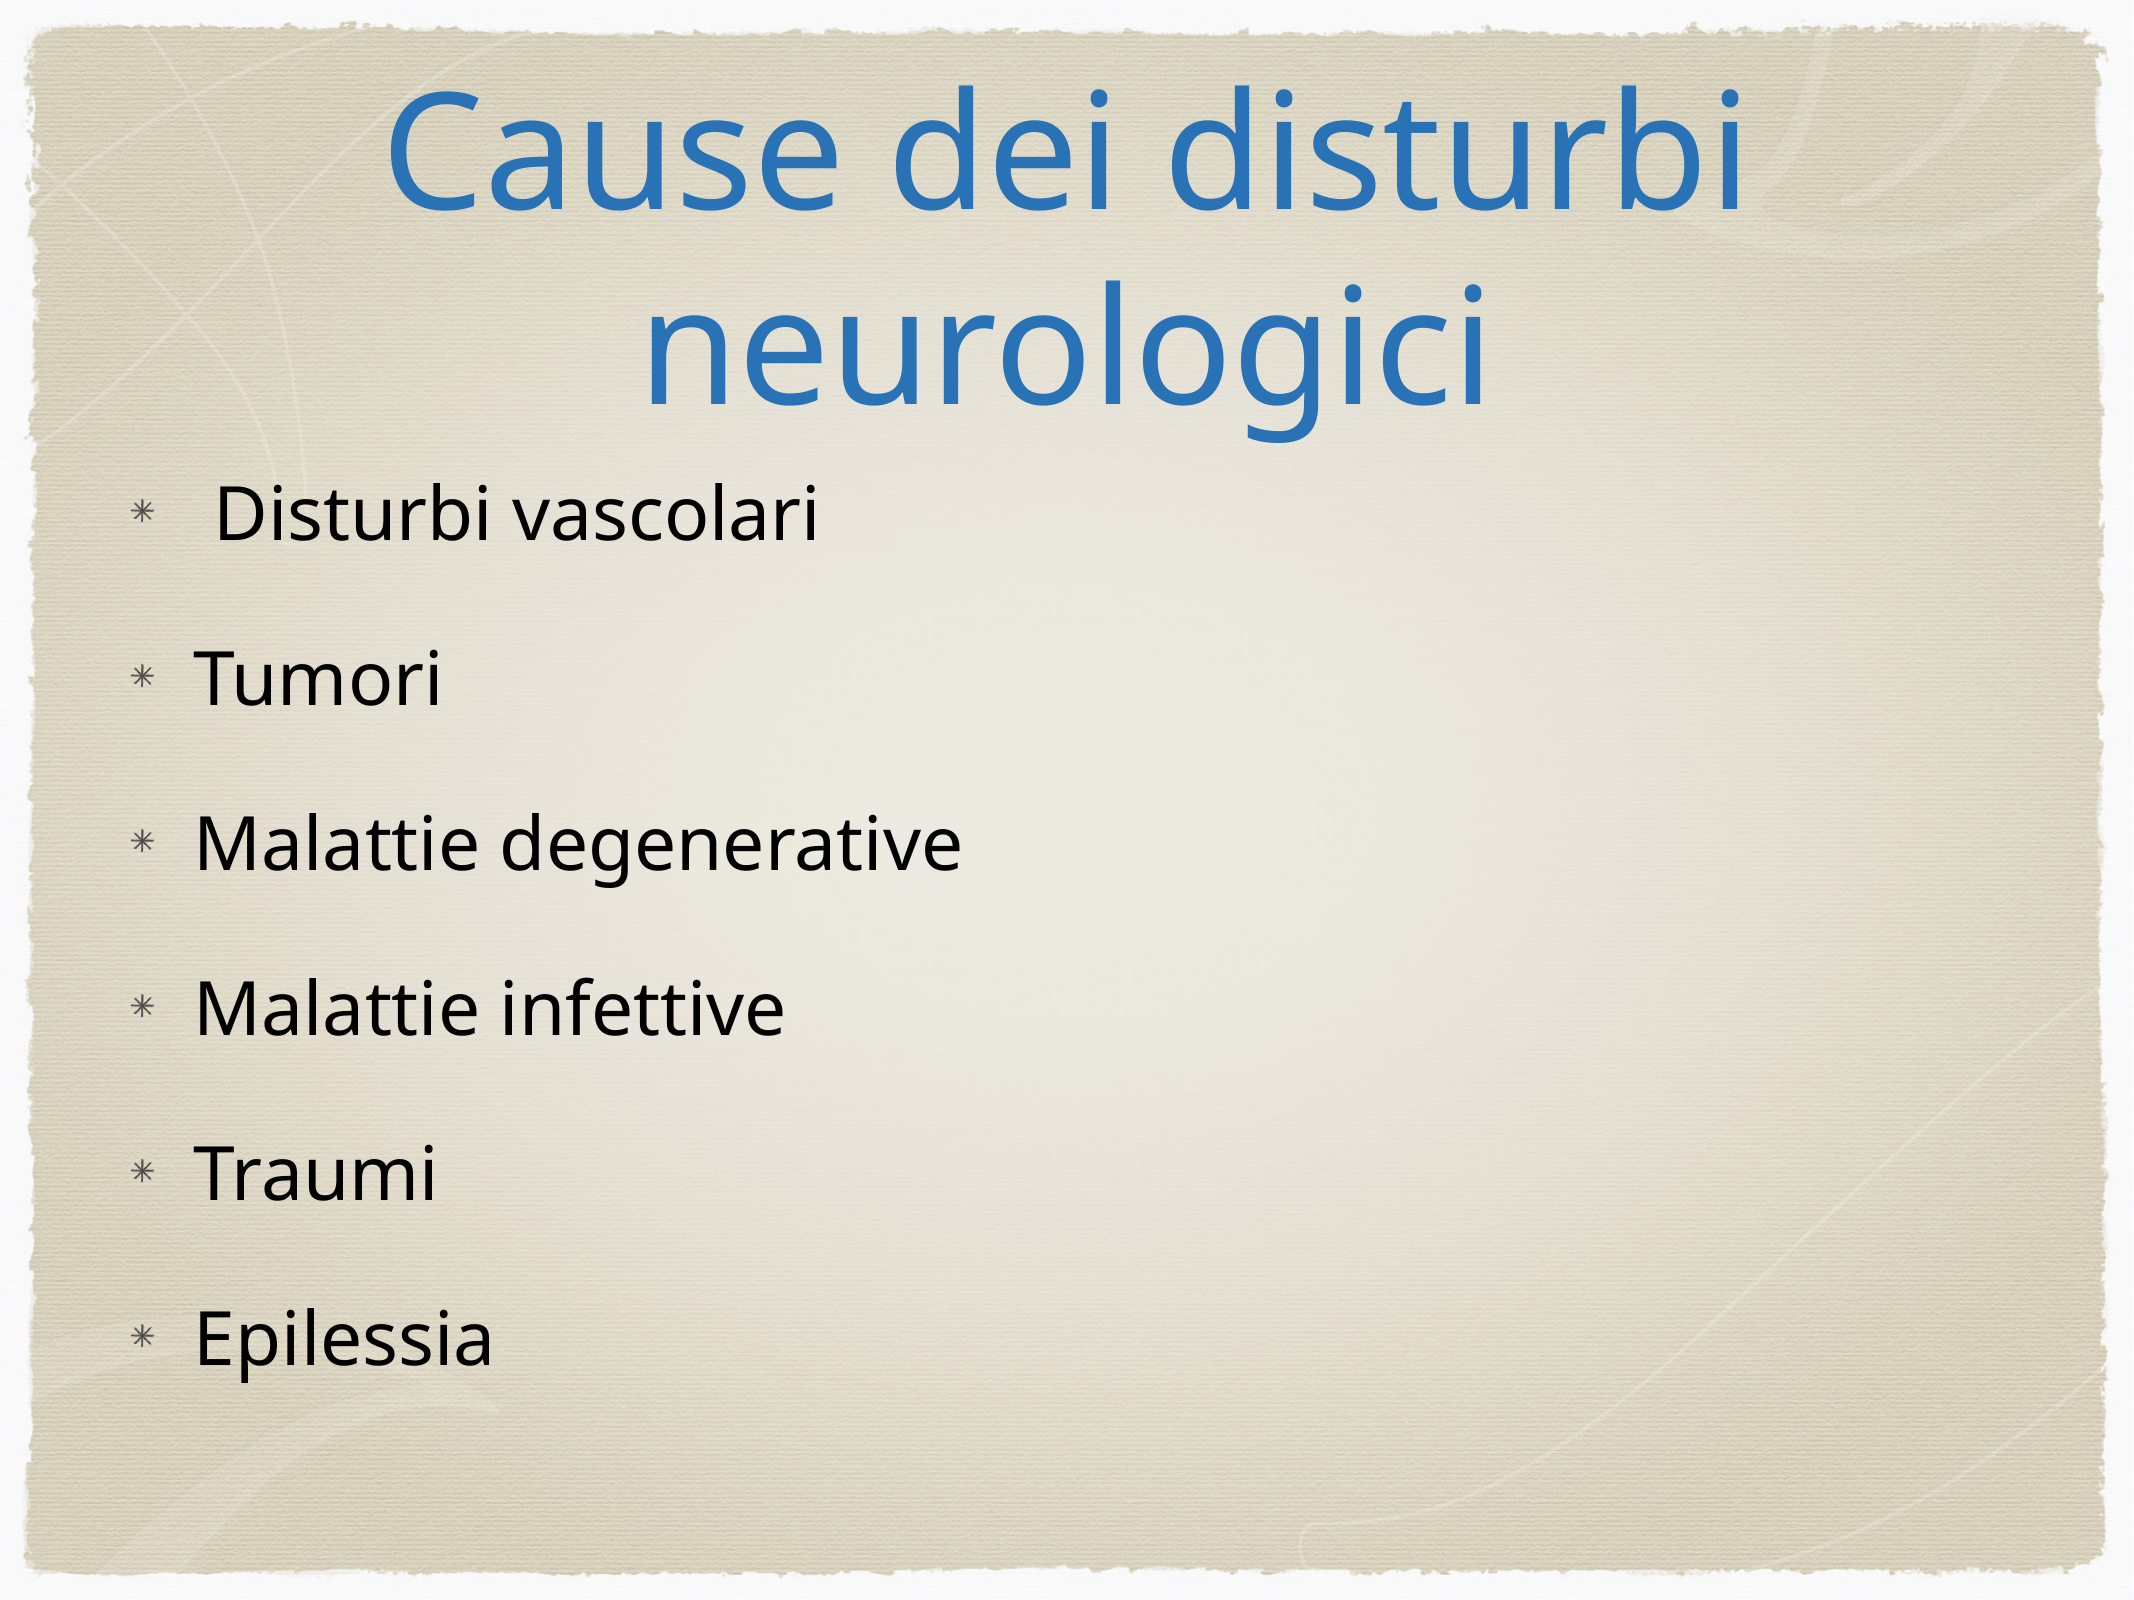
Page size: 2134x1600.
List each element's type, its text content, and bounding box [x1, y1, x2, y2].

list Disturbi vascolari Tumori Malattie degenerative Malattie infettive Traumi Epilessia [128, 453, 2005, 1393]
picture [0, 0, 2134, 1600]
title Cause dei disturbi neurologici [128, 41, 2005, 443]
